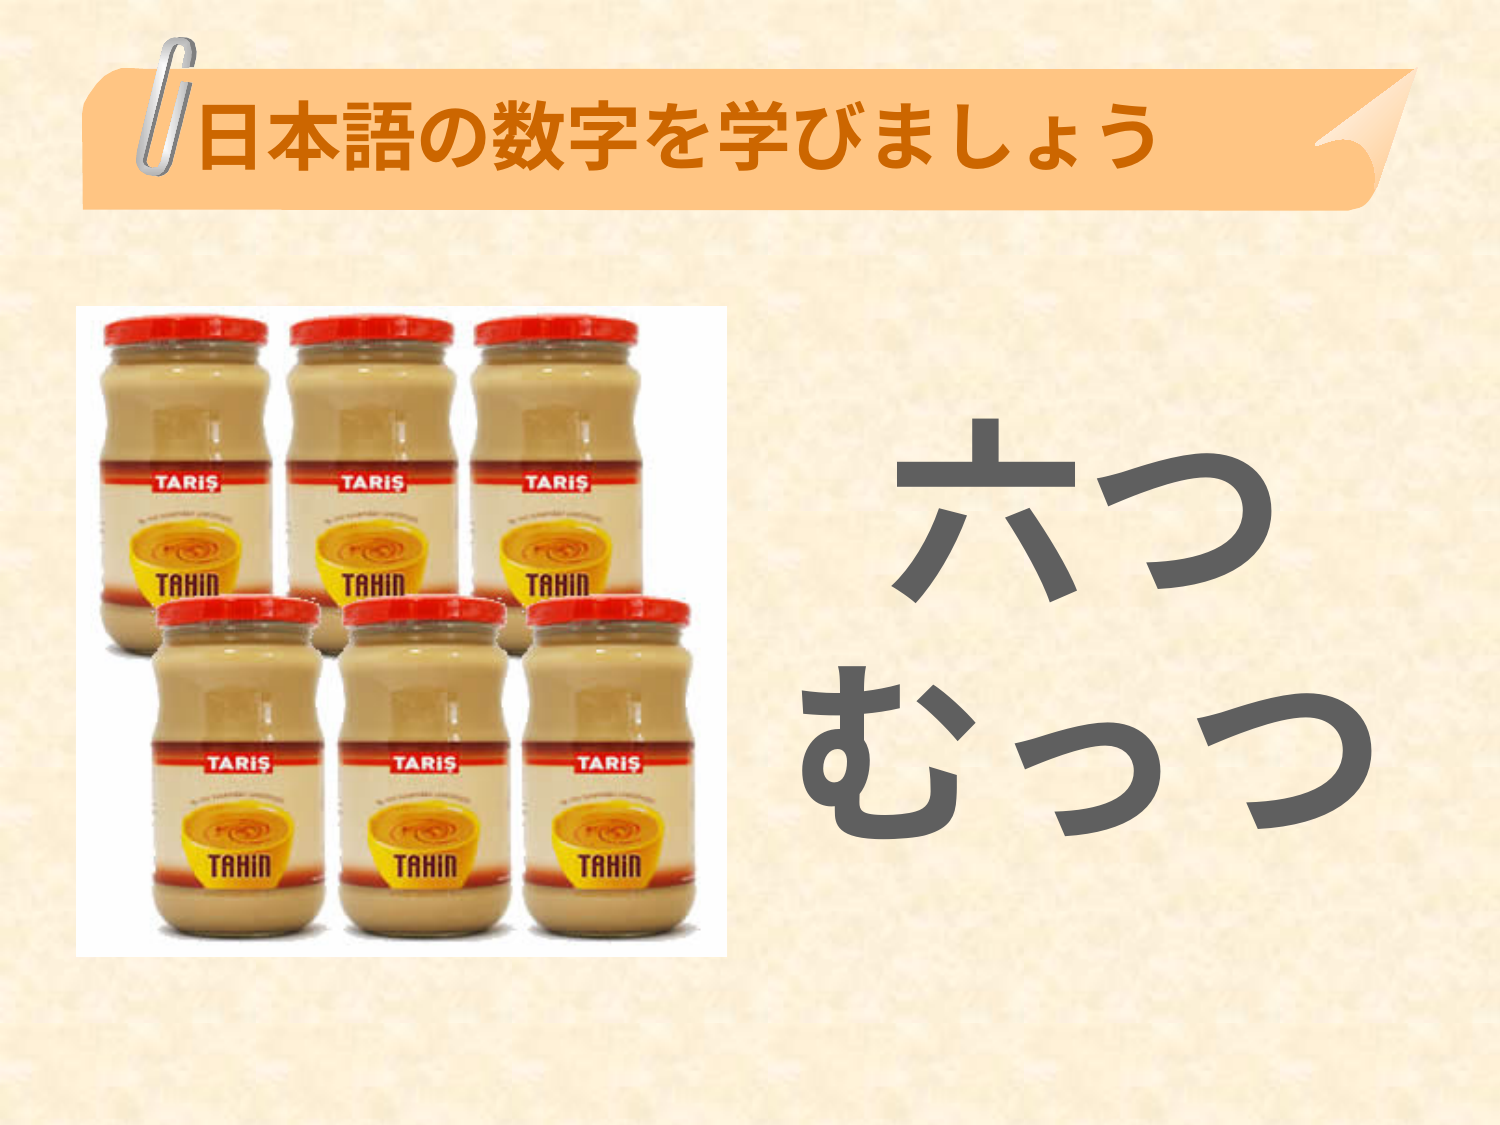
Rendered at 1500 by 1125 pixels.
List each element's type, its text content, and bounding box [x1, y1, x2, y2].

title 日本語の数字を学びましょう [176, 64, 1415, 205]
text_box 六つ むっつ [731, 381, 1471, 877]
picture [0, 0, 1500, 1125]
